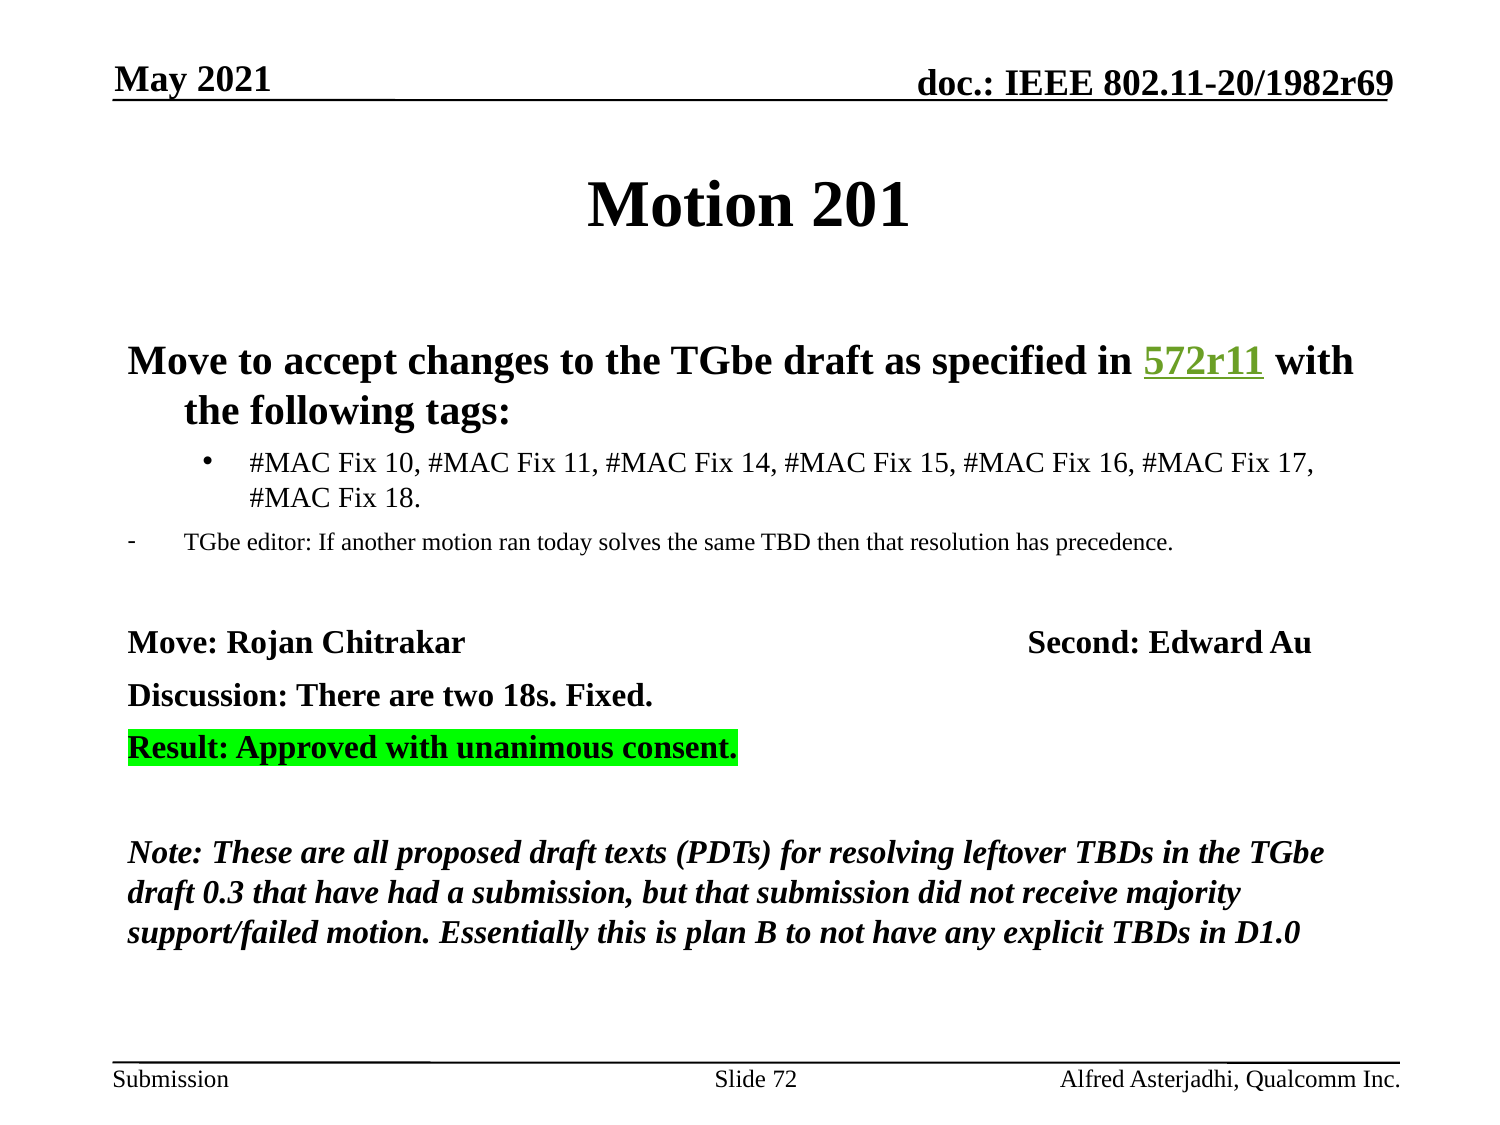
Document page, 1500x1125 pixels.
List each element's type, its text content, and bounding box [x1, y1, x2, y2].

list Move to accept changes to the TGbe draft as specified in 572r11 with the following tags: #MAC Fix 10, #MAC Fix 11, #MAC Fix 14, #MAC Fix 15, #MAC Fix 16, #MAC Fix 17, #MAC Fix 18. TGbe editor: If another motion ran today solves the same TBD then that resolution has precedence. Move: Rojan Chitrakar Second: Edward Au Discussion: There are two 18s. Fixed. Result: Approved with unanimous consent. Note: These are all proposed draft texts (PDTs) for resolving leftover TBDs in the TGbe draft 0.3 that have had a submission, but that submission did not receive majority support/failed motion. Essentially this is plan B to not have any explicit TBDs in D1.0 [112, 324, 1388, 1000]
slide_number Slide 72 [712, 1061, 800, 1123]
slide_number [114, 54, 423, 100]
title Motion 201 [112, 112, 1388, 288]
footer Alfred Asterjadhi, Qualcomm Inc. [878, 1061, 1402, 1093]
